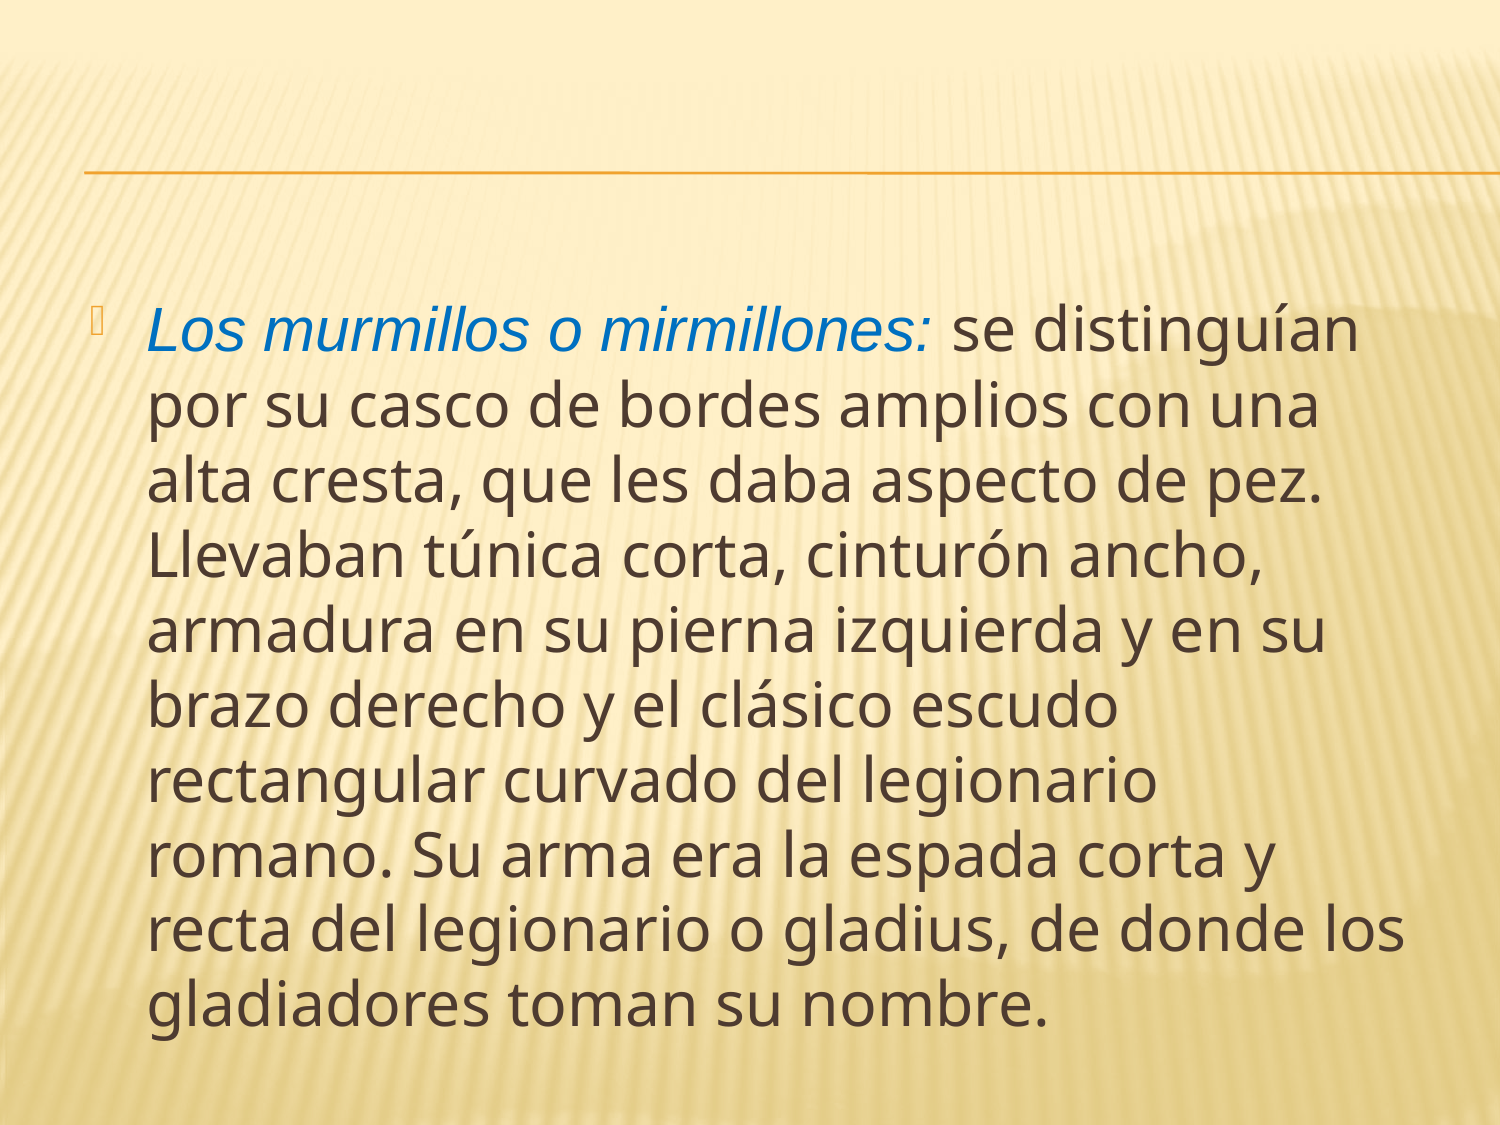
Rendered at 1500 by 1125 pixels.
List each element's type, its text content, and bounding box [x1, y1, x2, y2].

list Los murmillos o mirmillones: se distinguían por su casco de bordes amplios con una alta cresta, que les daba aspecto de pez. Llevaban túnica corta, cinturón ancho, armadura en su pierna izquierda y en su brazo derecho y el clásico escudo rectangular curvado del legionario romano. Su arma era la espada corta y recta del legionario o gladius, de donde los gladiadores toman su nombre. [75, 101, 1425, 1005]
